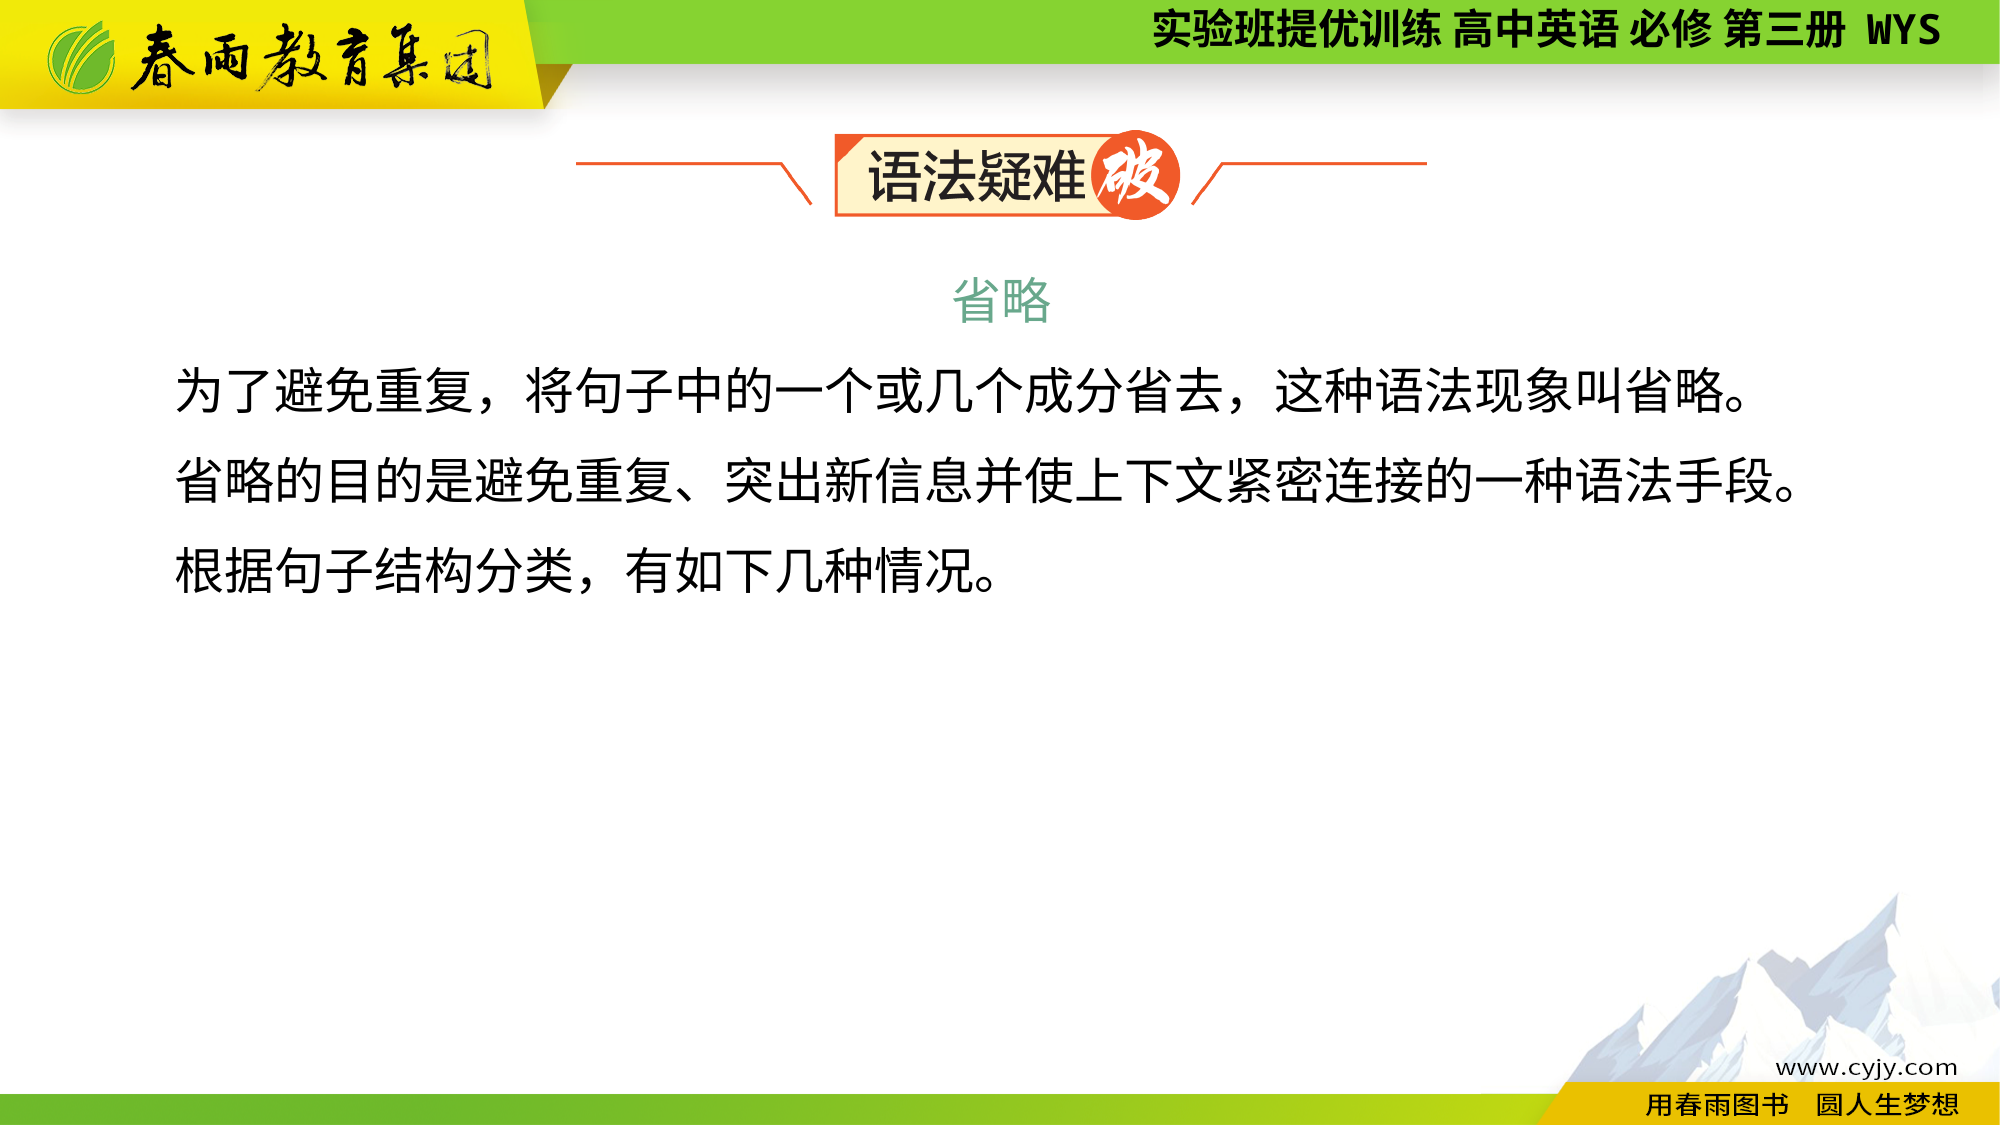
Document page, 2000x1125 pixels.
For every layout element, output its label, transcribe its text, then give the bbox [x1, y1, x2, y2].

list 省略 为了避免重复，将句子中的一个或几个成分省去，这种语法现象叫省略。 省略的目的是避免重复、突出新信息并使上下文紧密连接的一种语法手段。 根据句子结构分类，有如下几种情况。 [59, 232, 1944, 600]
picture [0, 0, 2000, 1125]
